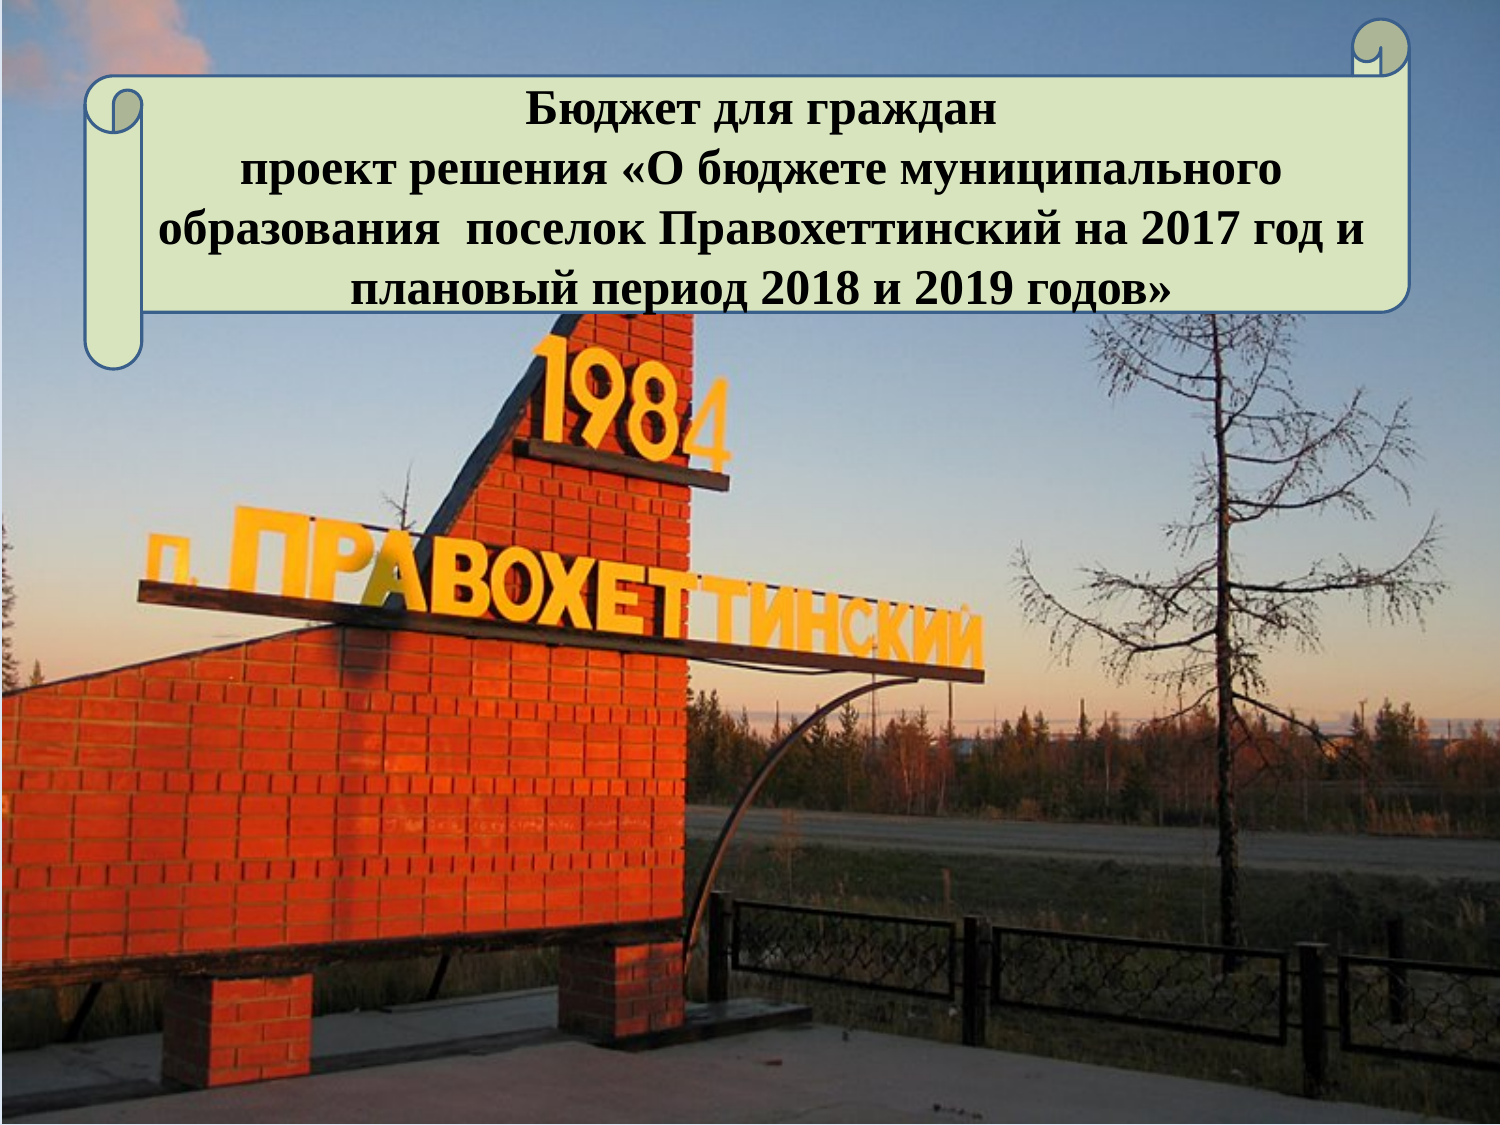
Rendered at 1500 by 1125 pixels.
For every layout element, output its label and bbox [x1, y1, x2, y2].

list [2, 0, 1500, 1125]
